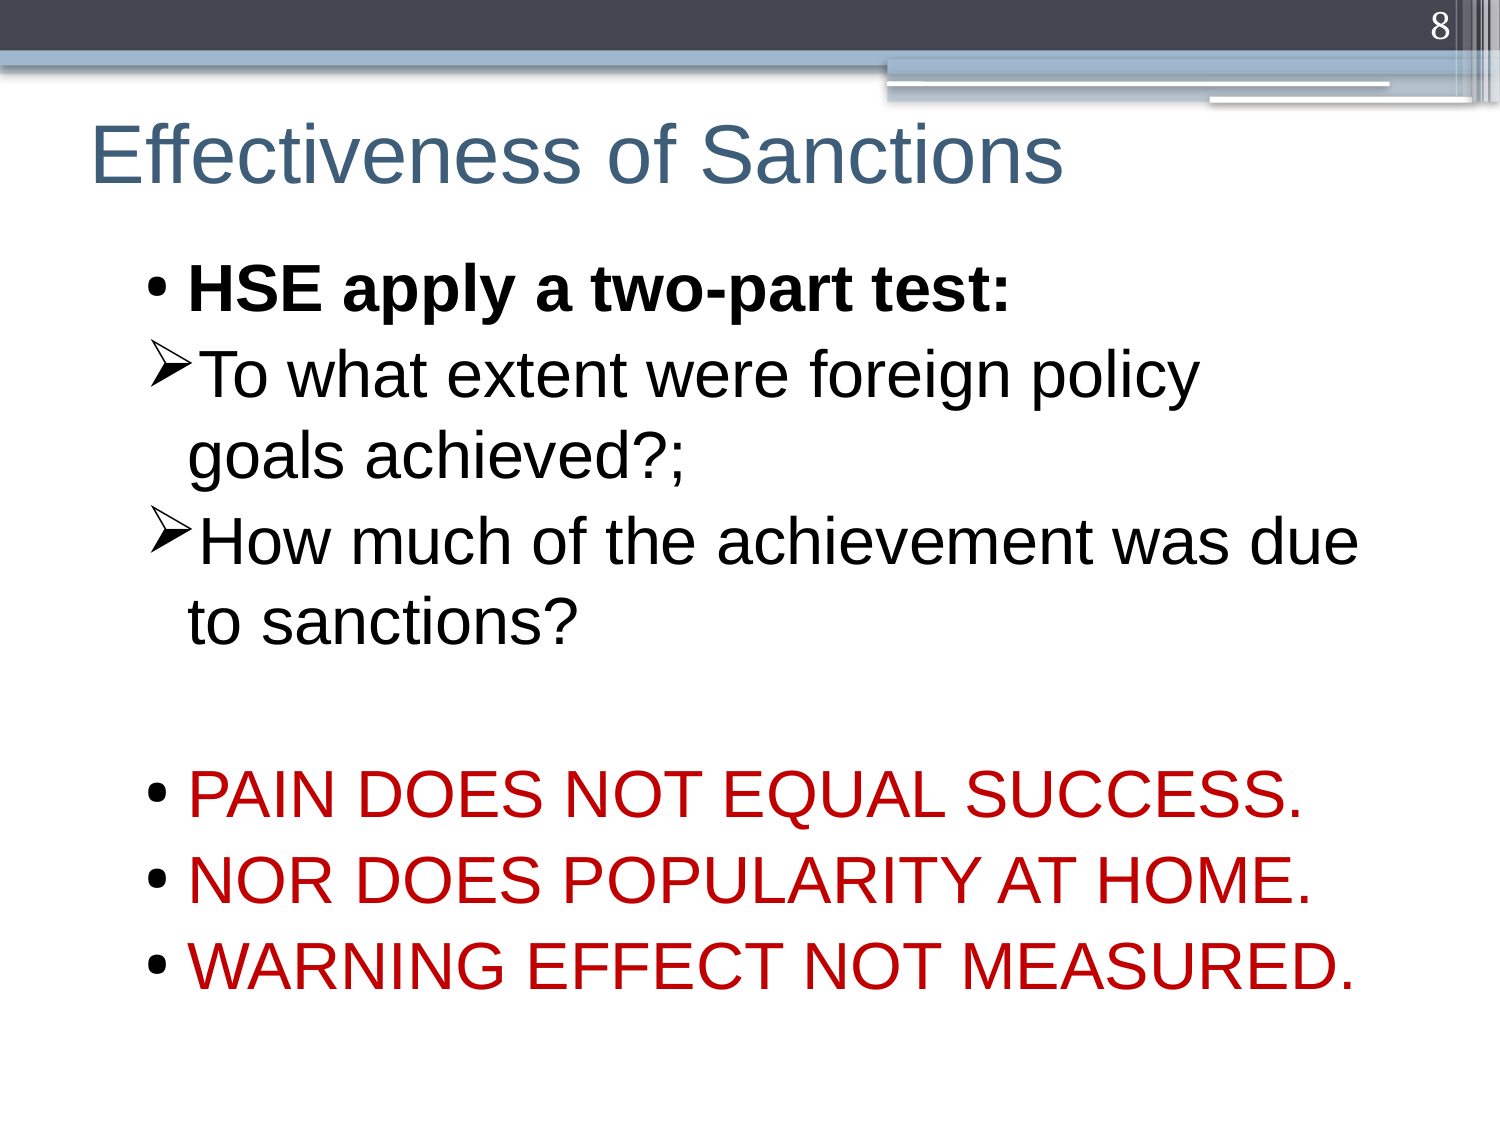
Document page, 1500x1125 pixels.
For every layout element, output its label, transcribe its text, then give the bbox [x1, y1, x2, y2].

list HSE apply a two-part test: To what extent were foreign policy goals achieved?; How much of the achievement was due to sanctions? PAIN DOES NOT EQUAL SUCCESS. NOR DOES POPULARITY AT HOME. WARNING EFFECT NOT MEASURED. [112, 237, 1388, 1063]
slide_number 8 [1341, 0, 1466, 61]
title Effectiveness of Sanctions [75, 75, 1413, 225]
